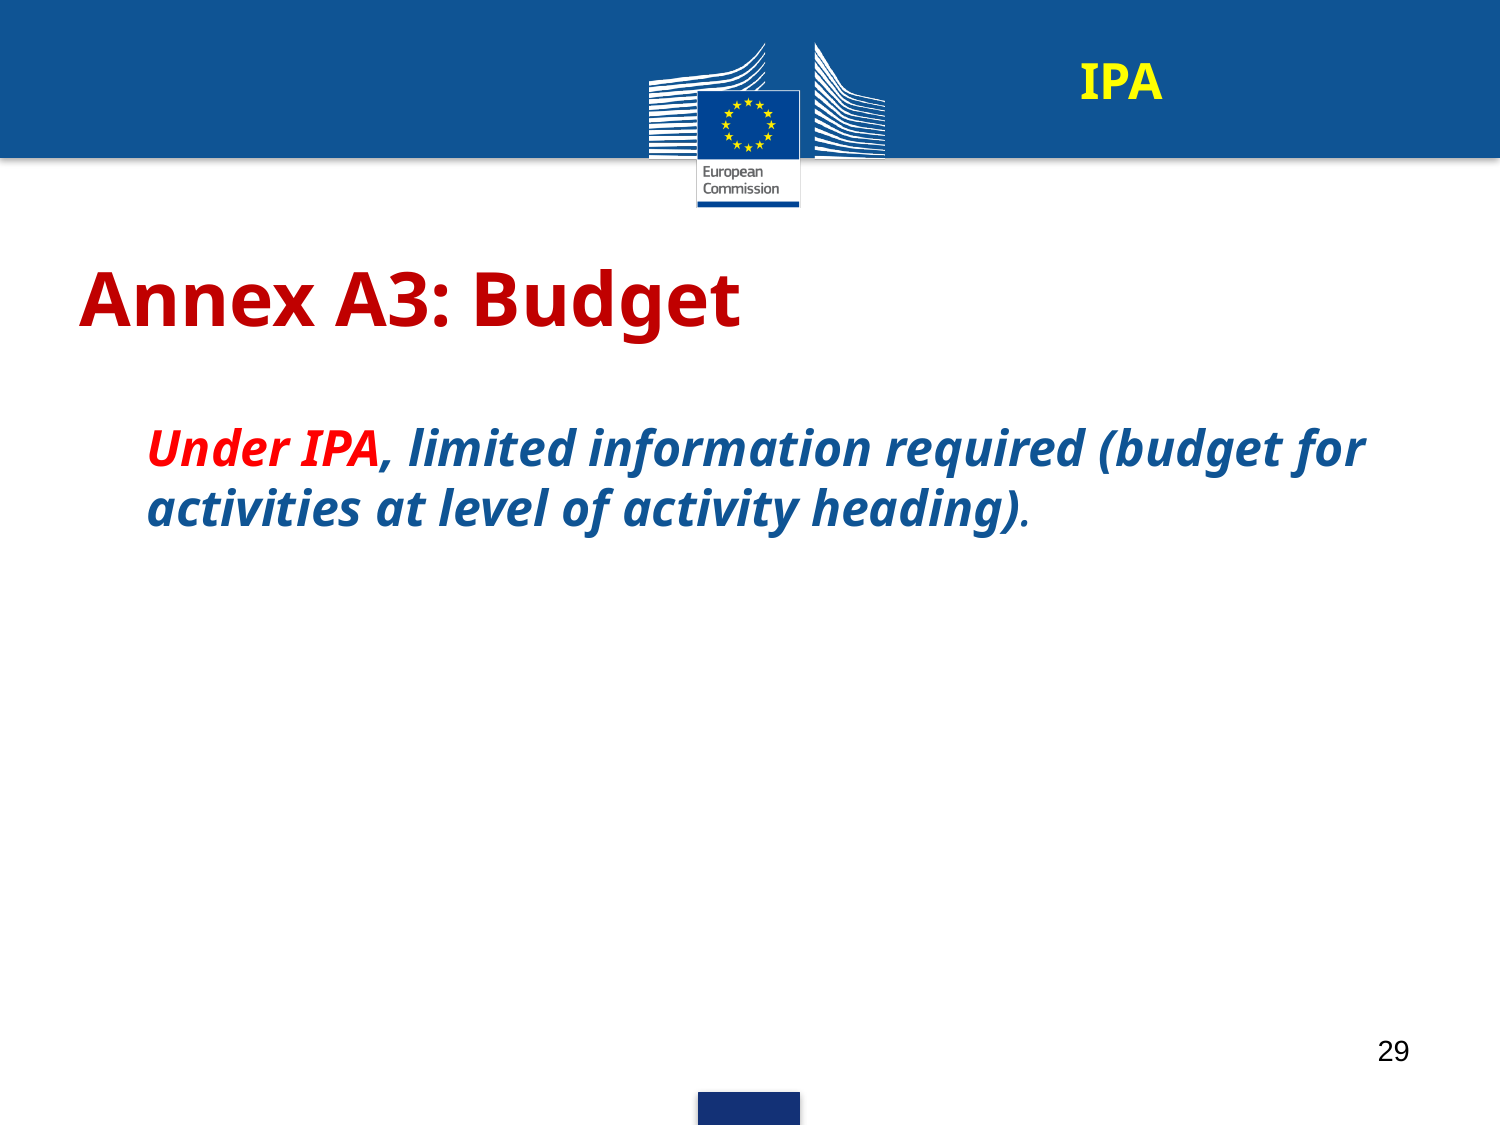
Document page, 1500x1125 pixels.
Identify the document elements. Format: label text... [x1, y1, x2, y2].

list Under IPA, limited information required (budget for activities at level of activity heading). [75, 408, 1425, 988]
slide_number 29 [1074, 1024, 1425, 1103]
picture [649, 42, 885, 208]
title Annex A3: Budget [64, 219, 1415, 374]
text_box IPA [852, 41, 1500, 130]
